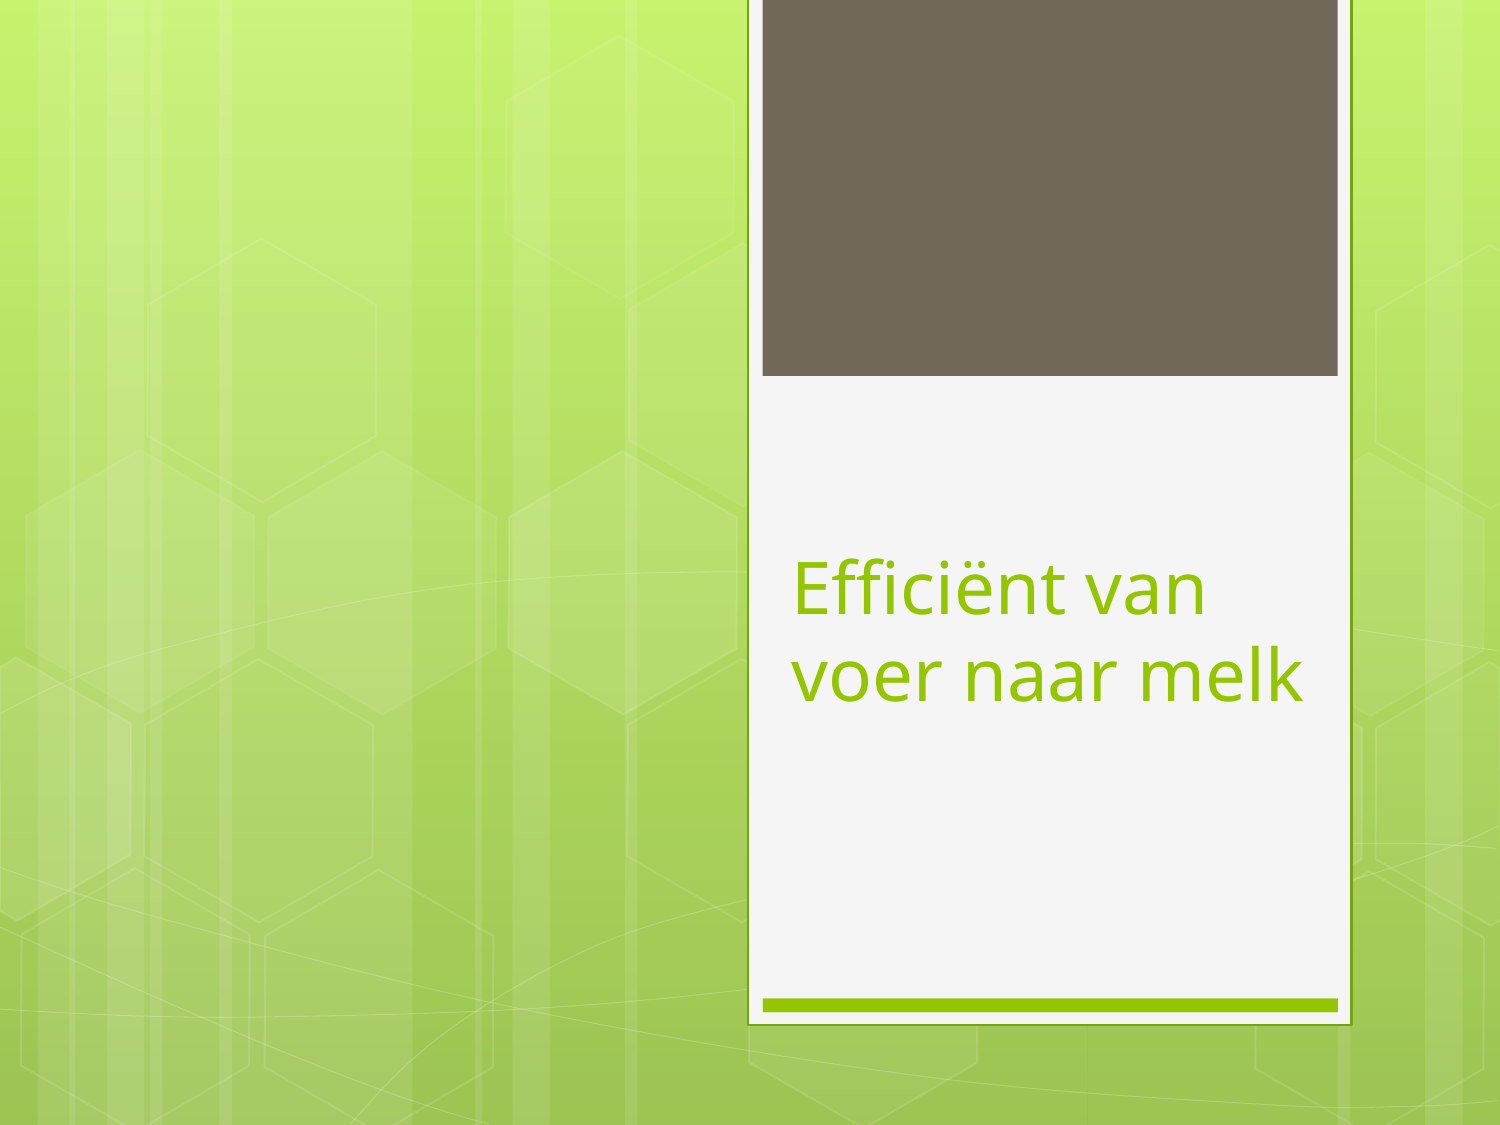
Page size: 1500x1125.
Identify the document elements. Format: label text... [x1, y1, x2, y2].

title Efficiënt van voer naar melk [776, 444, 1320, 724]
